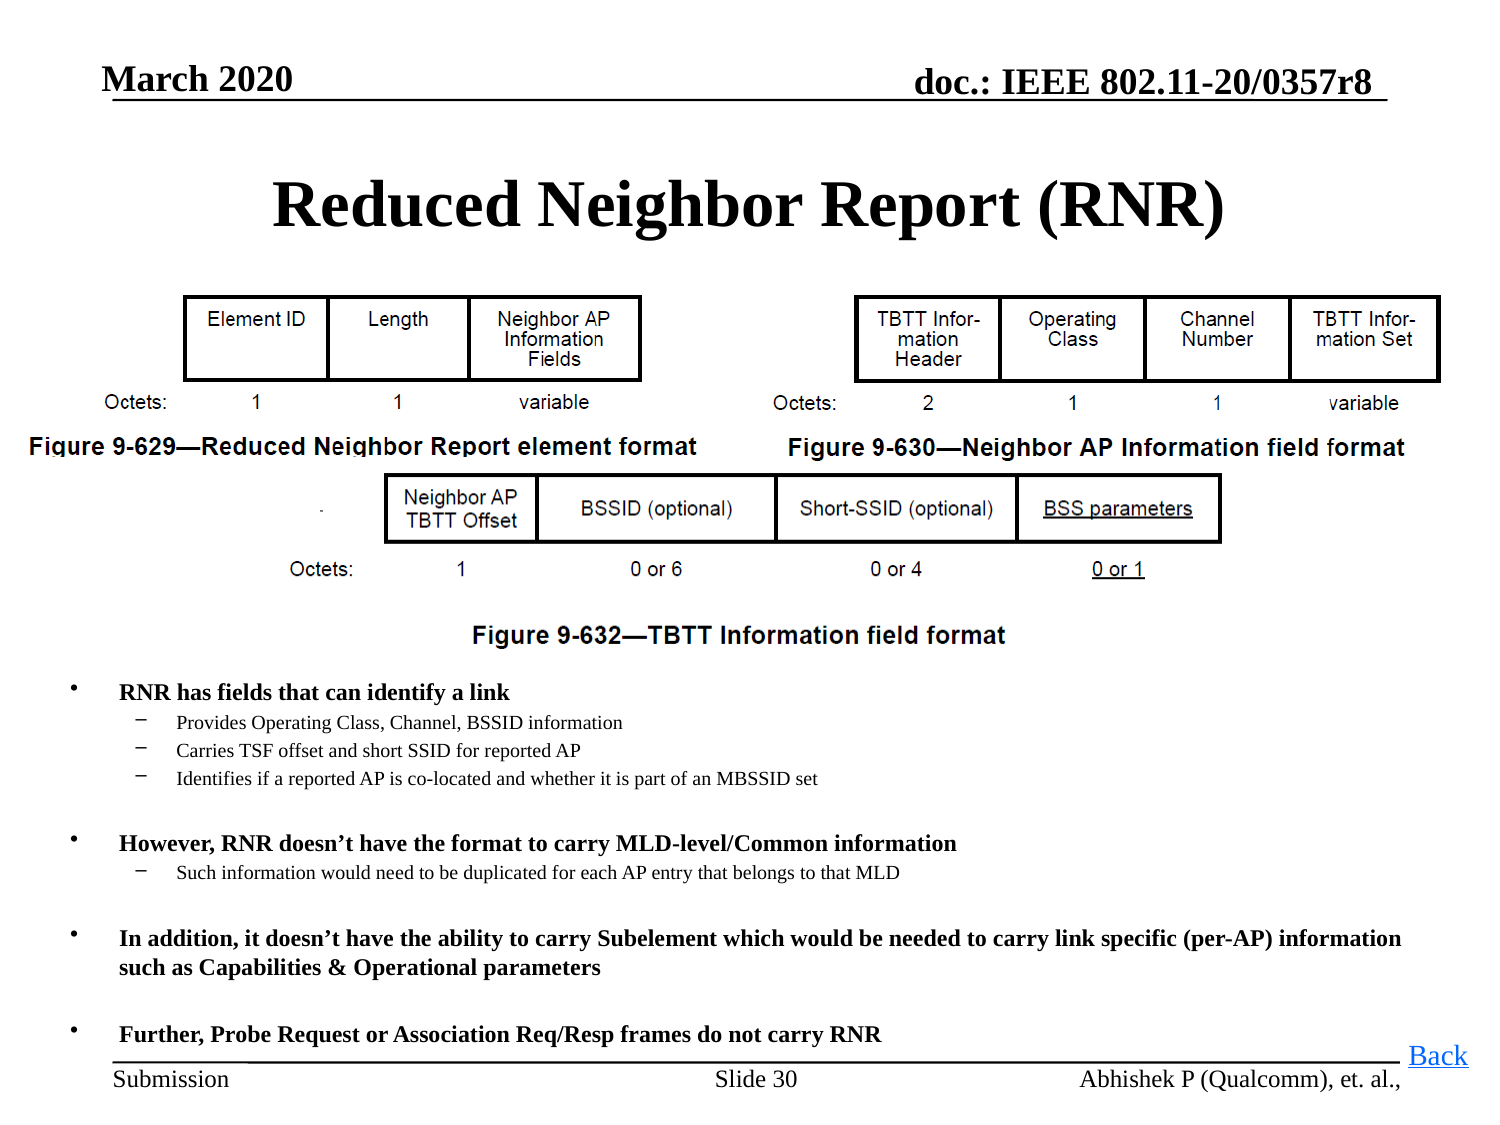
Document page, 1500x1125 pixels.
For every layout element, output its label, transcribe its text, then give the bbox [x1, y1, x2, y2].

text_box Back [1393, 1028, 1500, 1079]
picture [20, 291, 699, 457]
footer Abhishek P (Qualcomm), et. al., [949, 1061, 1402, 1093]
list RNR has fields that can identify a link Provides Operating Class, Channel, BSSID information Carries TSF offset and short SSID for reported AP Identifies if a reported AP is co-located and whether it is part of an MBSSID set However, RNR doesn’t have the format to carry MLD-level/Common information Such information would need to be duplicated for each AP entry that belongs to that MLD In addition, it doesn’t have the ability to carry Subelement which would be needed to carry link specific (per-AP) information such as Capabilities & Operational parameters Further, Probe Request or Association Req/Resp frames do not carry RNR [54, 668, 1442, 1063]
picture [767, 291, 1442, 462]
slide_number Slide 30 [712, 1061, 801, 1093]
title Reduced Neighbor Report (RNR) [112, 112, 1388, 288]
picture [272, 469, 1227, 651]
